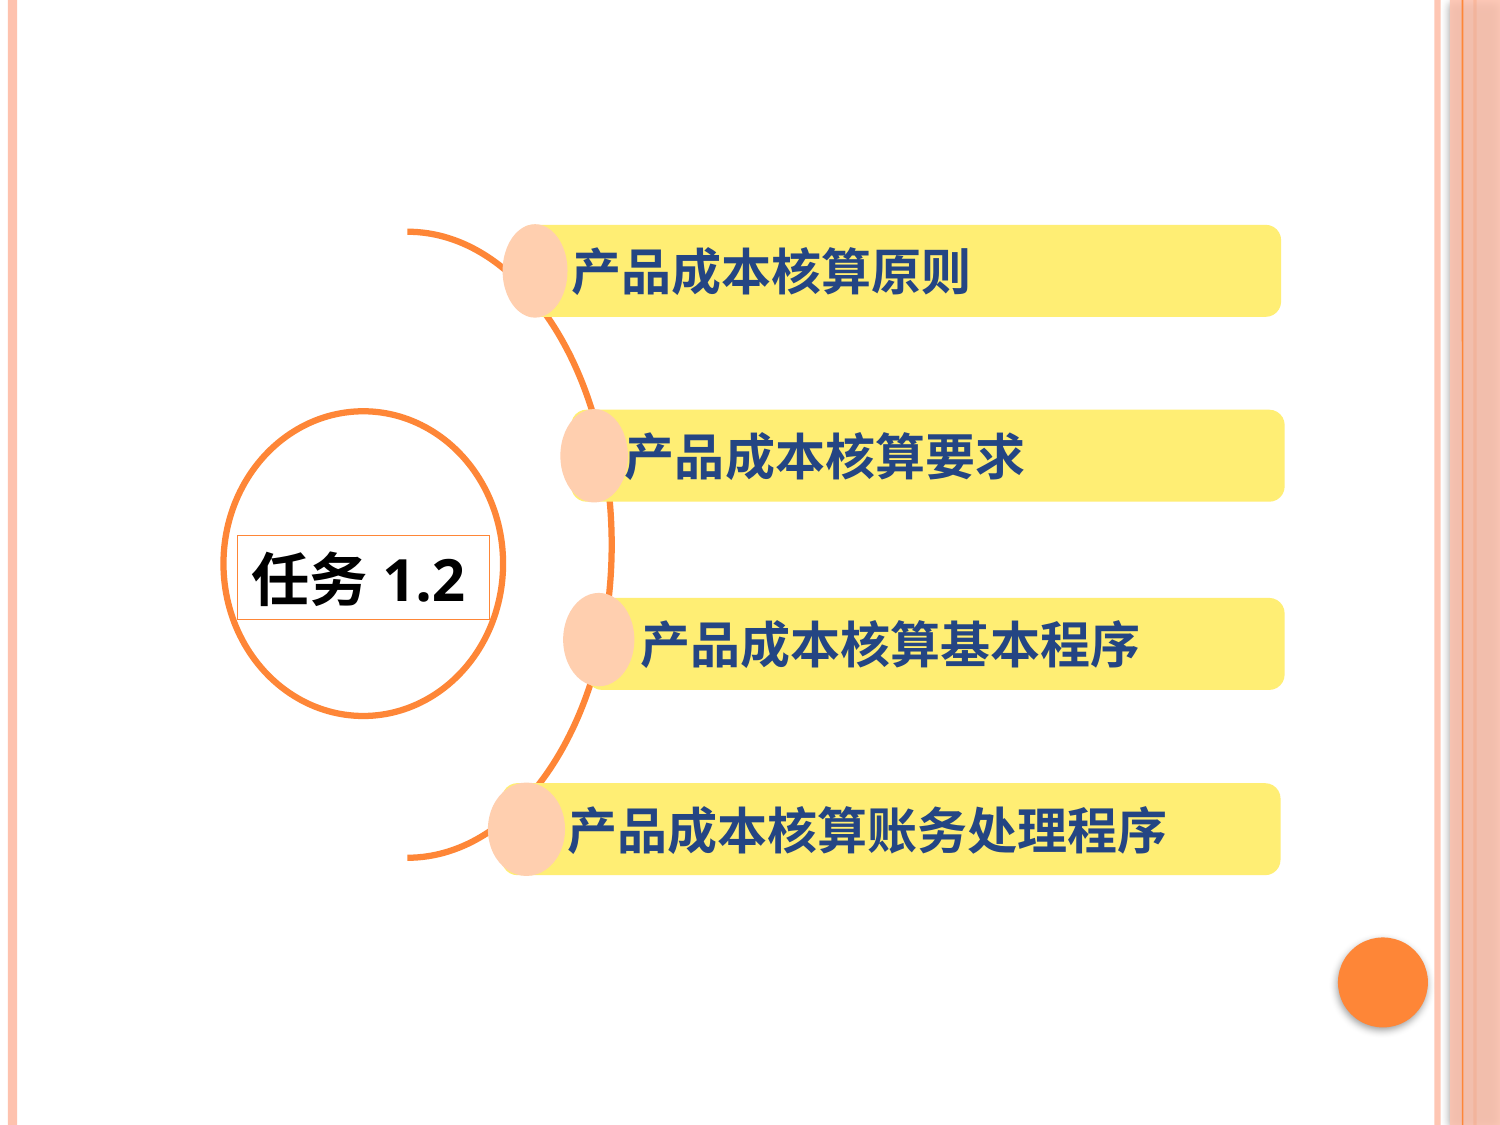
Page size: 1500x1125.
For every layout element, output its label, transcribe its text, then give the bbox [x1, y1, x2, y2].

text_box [487, 782, 1282, 877]
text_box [502, 223, 1282, 319]
text_box 任务1.2 [237, 535, 490, 620]
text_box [559, 408, 1286, 504]
text_box [407, 229, 614, 860]
text_box 产品成本核算基本程序 [591, 595, 1287, 693]
text_box [221, 409, 506, 719]
text_box [561, 590, 637, 689]
